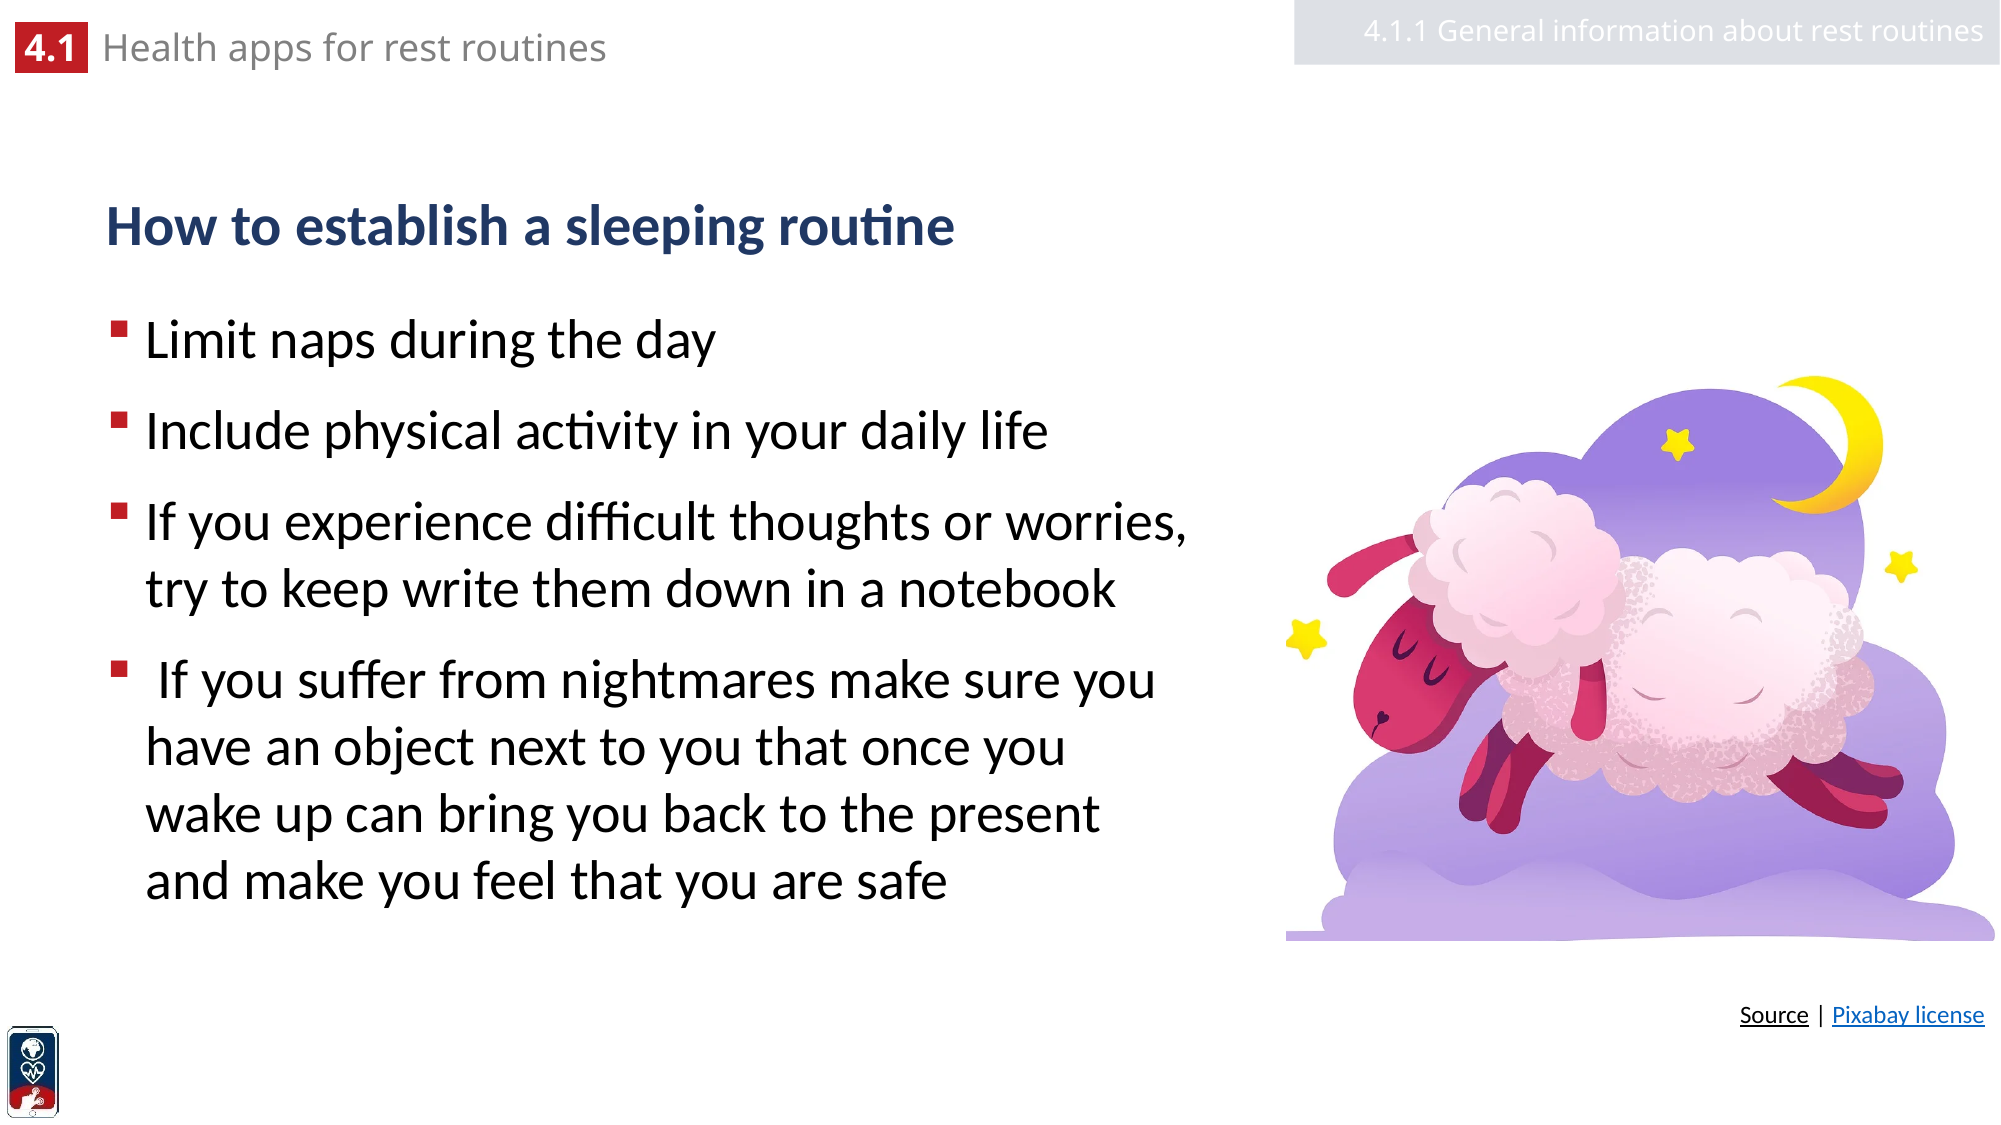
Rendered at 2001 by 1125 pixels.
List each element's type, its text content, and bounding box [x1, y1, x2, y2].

text_box 4.1.1 General information about rest routines [1294, 0, 2000, 65]
text_box Source | Pixabay license [1604, 991, 2000, 1036]
title How to establish a sleeping routine [91, 177, 1906, 277]
list Limit naps during the day Include physical activity in your daily life If you experience difficult thoughts or worries, try to keep write them down in a notebook If you suffer from nightmares make sure you have an object next to you that once you wake up can bring you back to the present and make you feel that you are safe [91, 295, 1212, 941]
picture [1286, 374, 2000, 941]
picture [7, 1026, 59, 1118]
